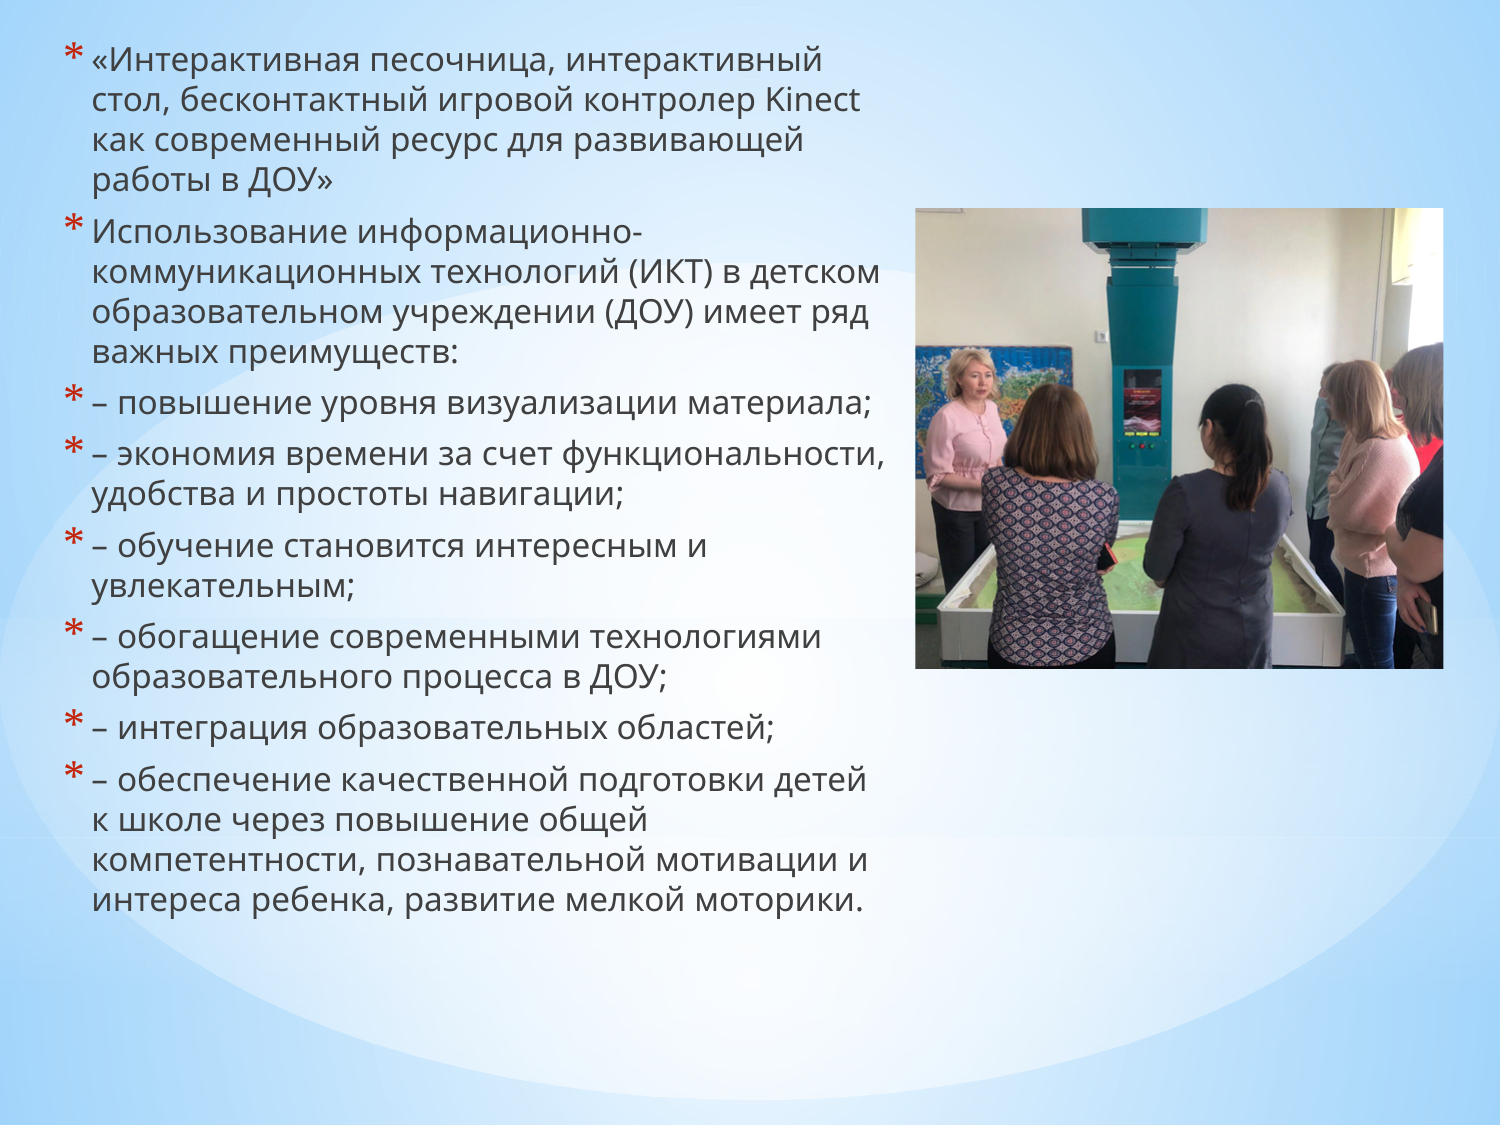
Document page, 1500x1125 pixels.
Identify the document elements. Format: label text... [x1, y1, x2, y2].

list «Интерактивная песочница, интерактивный стол, бесконтактный игровой контролер Kinect как современный ресурс для развивающей работы в ДОУ» Использование информационно-коммуникационных технологий (ИКТ) в детском образовательном учреждении (ДОУ) имеет ряд важных преимуществ: – повышение уровня визуализации материала; – экономия времени за счет функциональности, удобства и простоты навигации; – обучение становится интересным и увлекательным; – обогащение современными технологиями образовательного процесса в ДОУ; – интеграция образовательных областей; – обеспечение качественной подготовки детей к школе через повышение общей компетентности, познавательной мотивации и интереса ребенка, развитие мелкой моторики. [41, 30, 904, 1024]
picture [915, 207, 1444, 669]
